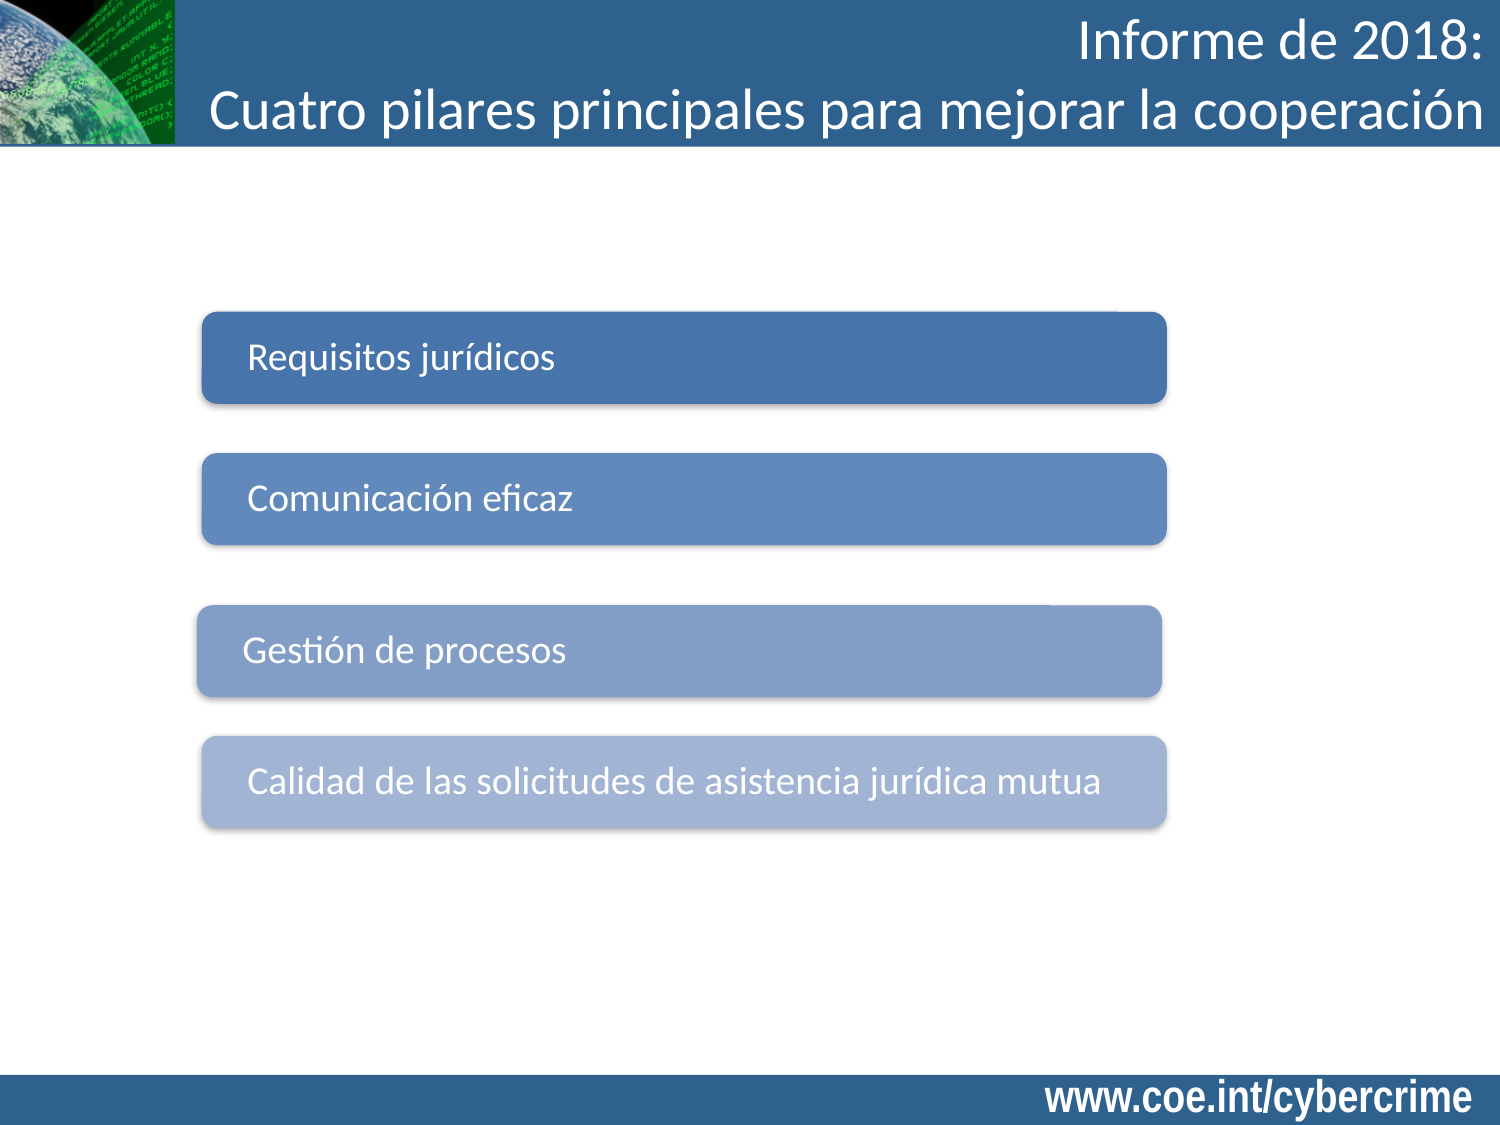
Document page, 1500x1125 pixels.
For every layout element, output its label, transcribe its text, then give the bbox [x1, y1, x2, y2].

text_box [132, 150, 1500, 1022]
picture [0, 0, 175, 144]
text_box [0, 1073, 1030, 1125]
text_box www.coe.int/cybercrime [1030, 1059, 1500, 1125]
text_box Informe de 2018: Cuatro pilares principales para mejorar la cooperación [178, 0, 1500, 149]
